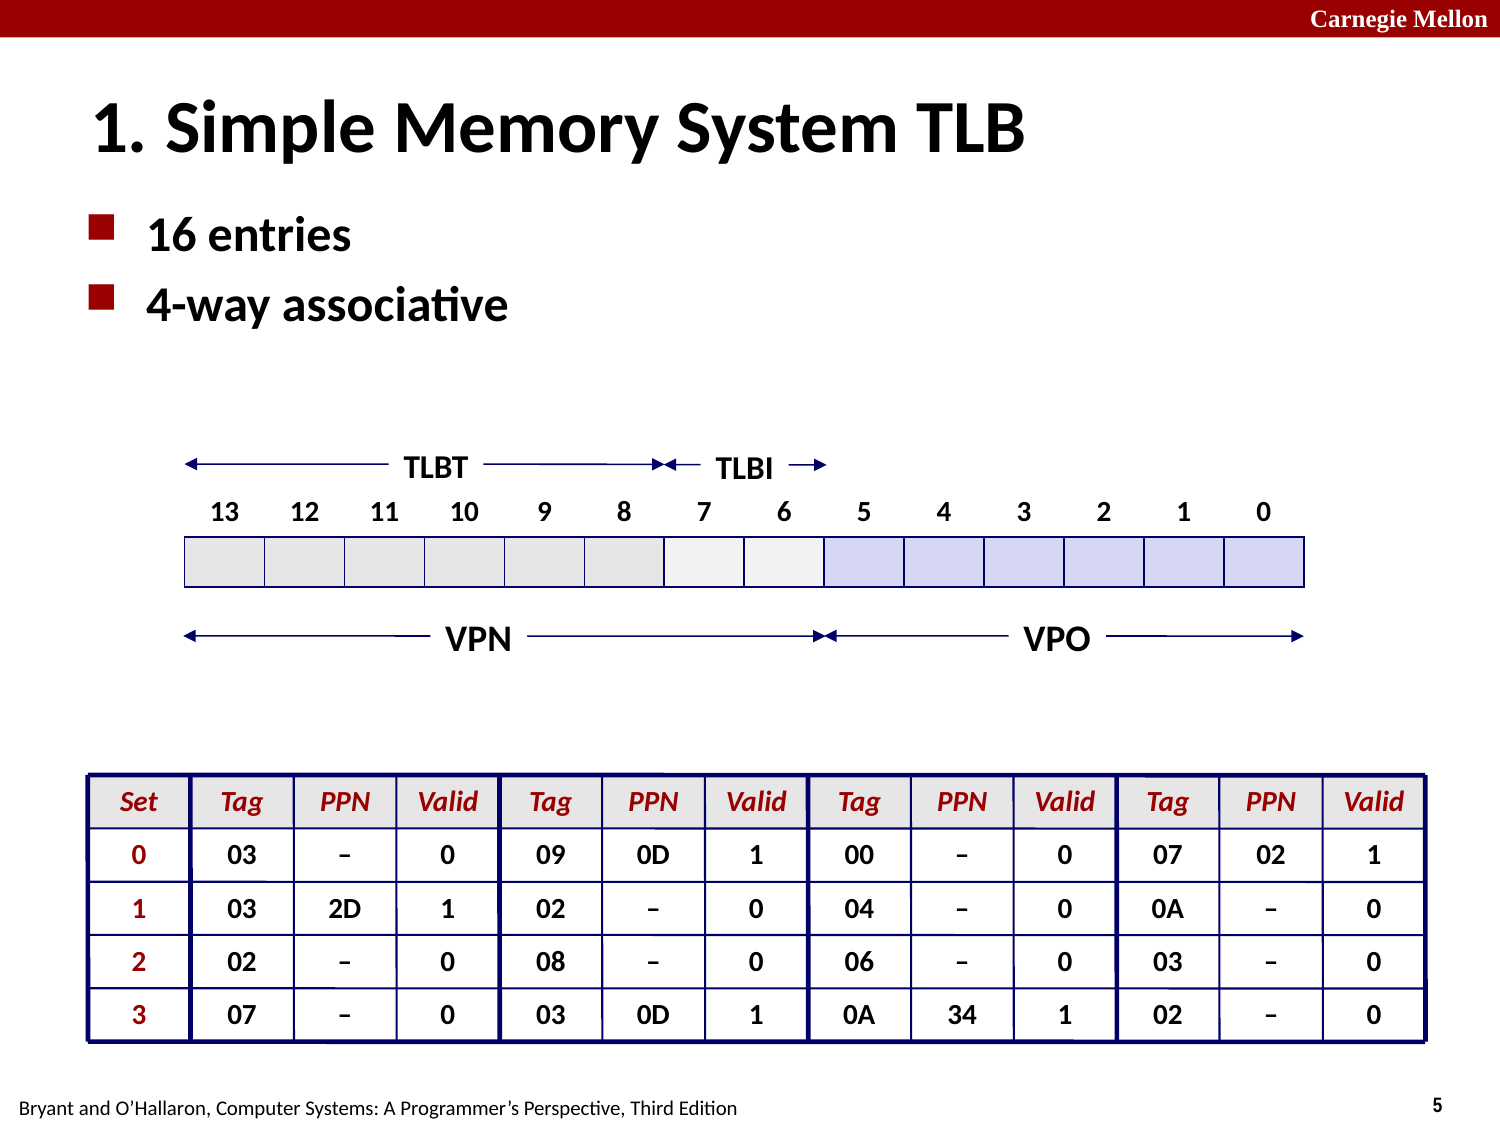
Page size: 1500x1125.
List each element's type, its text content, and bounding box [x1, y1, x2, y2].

title 1. Simple Memory System TLB [74, 74, 1174, 170]
text_box 3 [984, 487, 1063, 538]
text_box 02 [1117, 989, 1219, 1041]
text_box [828, 611, 1305, 667]
text_box 09 [500, 829, 602, 881]
text_box 1 [88, 882, 190, 934]
text_box [904, 538, 984, 588]
text_box 34 [912, 989, 1013, 1041]
text_box – [603, 935, 705, 988]
text_box Valid [397, 776, 499, 828]
text_box 03 [500, 989, 602, 1041]
text_box 11 [344, 504, 424, 538]
text_box – [1220, 936, 1322, 988]
text_box 03 [191, 882, 293, 934]
text_box [664, 538, 744, 588]
text_box [1143, 538, 1223, 588]
text_box 02 [1220, 829, 1322, 881]
text_box – [294, 935, 396, 988]
text_box 0 [706, 882, 808, 935]
text_box 0 [397, 935, 499, 988]
text_box Tag [1117, 776, 1219, 828]
text_box PPN [603, 776, 704, 828]
text_box 12 [264, 504, 344, 538]
text_box 07 [191, 989, 293, 1041]
text_box [1223, 538, 1304, 588]
text_box – [603, 882, 705, 934]
text_box 2 [1063, 487, 1143, 538]
text_box 1 [706, 989, 808, 1041]
text_box 0 [1014, 882, 1116, 935]
text_box 10 [424, 504, 504, 538]
text_box 3 [88, 989, 190, 1041]
text_box 5 [824, 487, 904, 538]
text_box 1 [705, 829, 808, 881]
text_box PPN [1220, 776, 1322, 828]
text_box 7 [664, 502, 744, 538]
text_box 1 [1323, 829, 1425, 881]
text_box [504, 538, 584, 588]
text_box 0 [1014, 936, 1116, 988]
text_box – [1220, 882, 1322, 935]
text_box 0 [1323, 936, 1425, 988]
text_box 1 [1143, 487, 1223, 538]
text_box 13 [184, 503, 264, 538]
text_box 1 [1014, 989, 1116, 1041]
text_box [1063, 538, 1143, 588]
text_box Tag [191, 774, 293, 828]
text_box 03 [191, 829, 293, 881]
text_box 0 [397, 829, 499, 881]
text_box PPN [294, 776, 396, 828]
text_box Valid [705, 776, 808, 828]
text_box – [294, 829, 396, 881]
text_box 0D [603, 989, 705, 1041]
text_box 0 [1323, 882, 1425, 935]
text_box 08 [500, 935, 602, 988]
text_box 0 [88, 829, 190, 881]
text_box 0A [809, 989, 911, 1041]
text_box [184, 443, 665, 495]
text_box [584, 538, 664, 588]
text_box Tag [500, 776, 602, 828]
text_box 0 [1223, 487, 1304, 538]
text_box – [912, 882, 1013, 935]
text_box 0A [1117, 882, 1219, 935]
text_box – [1220, 989, 1322, 1041]
text_box 4 [904, 487, 984, 538]
text_box – [911, 829, 1013, 881]
text_box 1 [397, 882, 499, 934]
text_box [824, 538, 904, 588]
text_box Valid [1014, 776, 1116, 828]
text_box Valid [1323, 776, 1425, 828]
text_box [665, 444, 827, 495]
text_box 0 [1014, 829, 1116, 881]
text_box 2D [294, 882, 396, 934]
text_box 8 [584, 503, 664, 538]
text_box 06 [809, 936, 911, 988]
list 16 entries 4-way associative [74, 193, 1438, 1051]
text_box 04 [809, 882, 911, 935]
text_box 0 [397, 989, 499, 1041]
text_box 03 [1117, 936, 1219, 988]
text_box Set [88, 775, 190, 828]
text_box [744, 538, 824, 588]
text_box – [912, 936, 1013, 988]
text_box 02 [500, 882, 602, 934]
text_box Tag [809, 776, 910, 828]
text_box 9 [504, 504, 584, 538]
text_box 0 [706, 935, 808, 988]
text_box PPN [911, 776, 1013, 828]
text_box [424, 538, 504, 588]
text_box – [294, 989, 396, 1041]
text_box 00 [809, 829, 911, 881]
text_box 0D [603, 829, 705, 881]
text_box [182, 611, 826, 668]
text_box [264, 538, 344, 588]
text_box [984, 538, 1063, 588]
text_box [184, 538, 264, 588]
text_box [344, 538, 424, 588]
text_box 07 [1117, 829, 1219, 881]
text_box 6 [744, 502, 824, 538]
text_box 2 [88, 935, 190, 988]
text_box 0 [1323, 989, 1425, 1041]
text_box 02 [191, 935, 293, 988]
